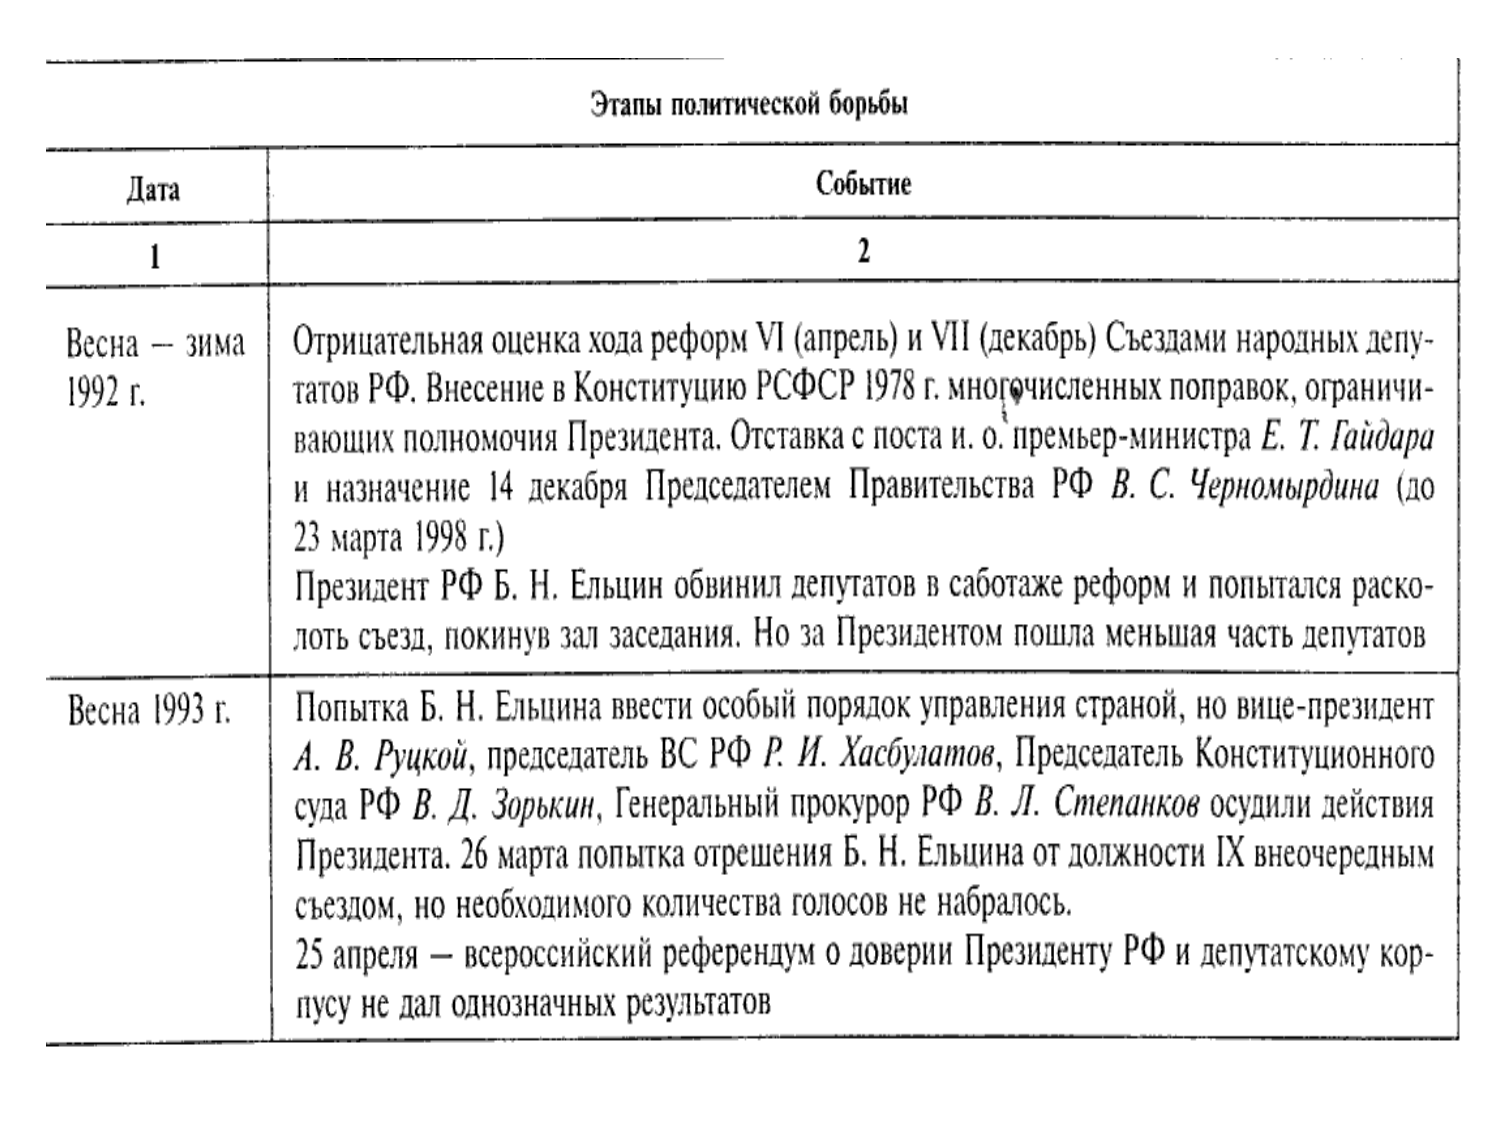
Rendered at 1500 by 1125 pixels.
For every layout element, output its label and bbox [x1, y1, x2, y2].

list [46, 58, 1500, 1091]
